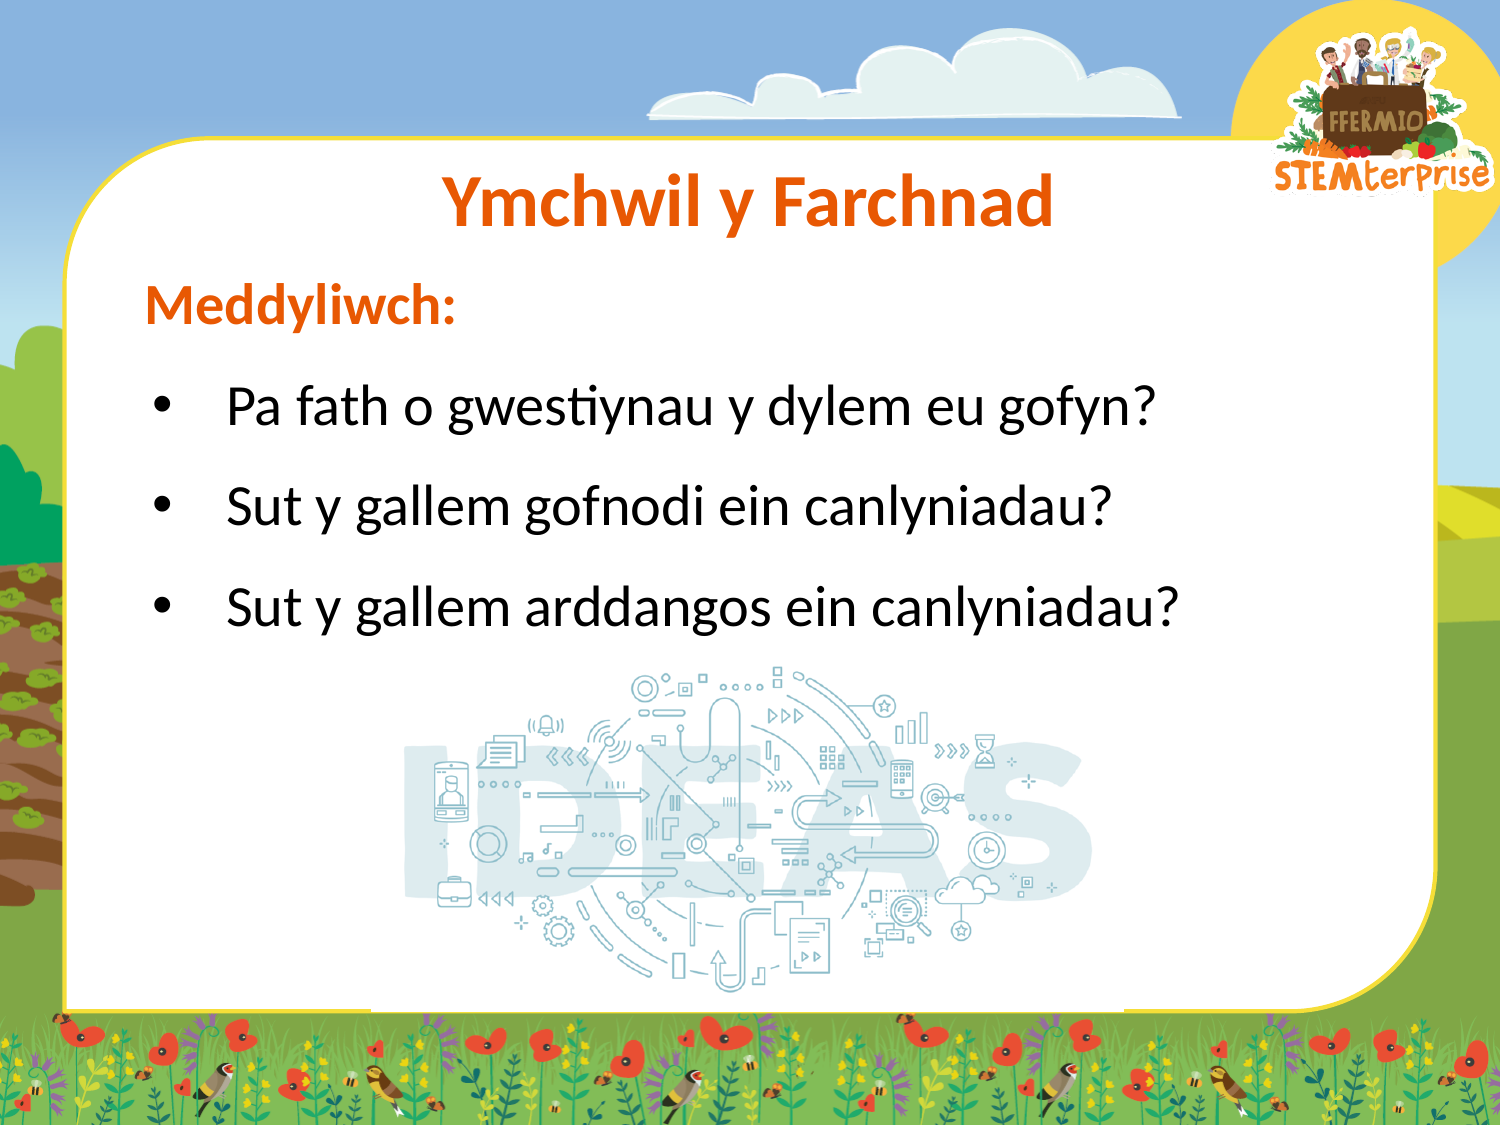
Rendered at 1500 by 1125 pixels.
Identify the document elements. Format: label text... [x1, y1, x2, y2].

picture [0, 0, 1500, 1125]
list Meddyliwch: Pa fath o gwestiynau y dylem eu gofyn? Sut y gallem gofnodi ein canlyniadau? Sut y gallem arddangos ein canlyniadau? [129, 267, 1371, 646]
title Ymchwil y Farchnad [218, 137, 1282, 256]
